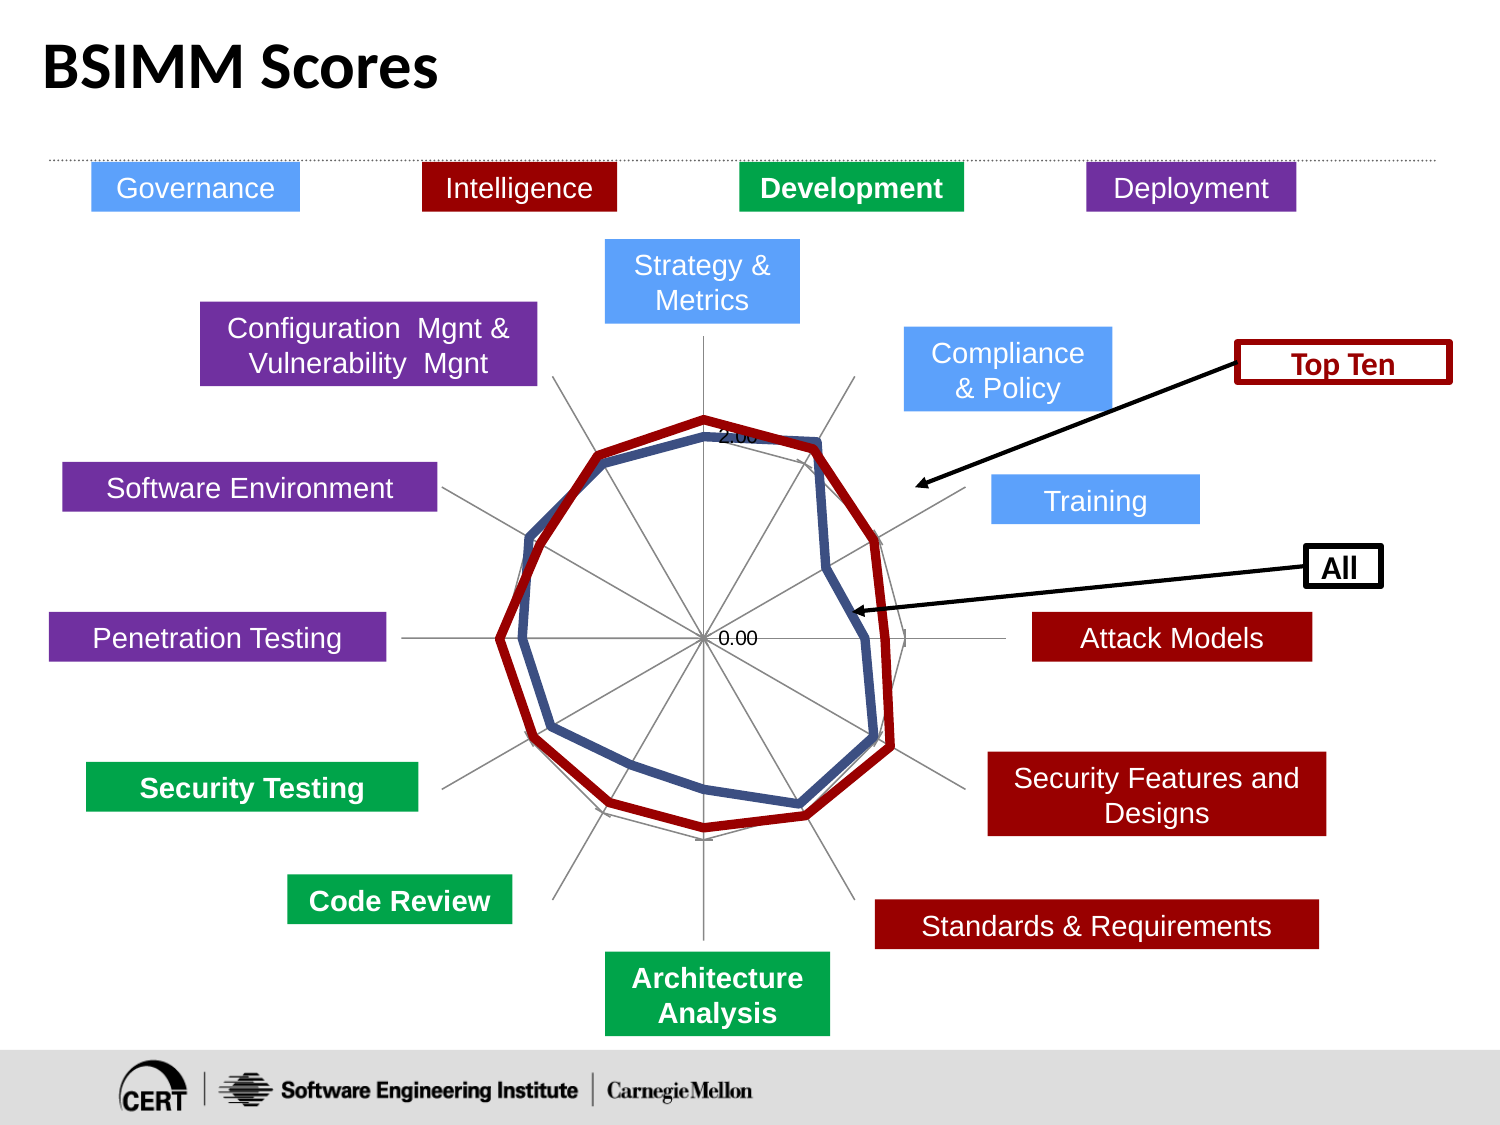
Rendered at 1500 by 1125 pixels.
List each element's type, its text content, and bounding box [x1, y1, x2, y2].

title BSIMM Scores [42, 37, 1434, 155]
text_box All [1331, 545, 1381, 587]
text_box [851, 565, 1307, 613]
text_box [914, 361, 1238, 488]
picture [102, 1056, 765, 1117]
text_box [91, 161, 1297, 213]
text_box Top Ten [1331, 341, 1450, 383]
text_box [48, 238, 1327, 1038]
